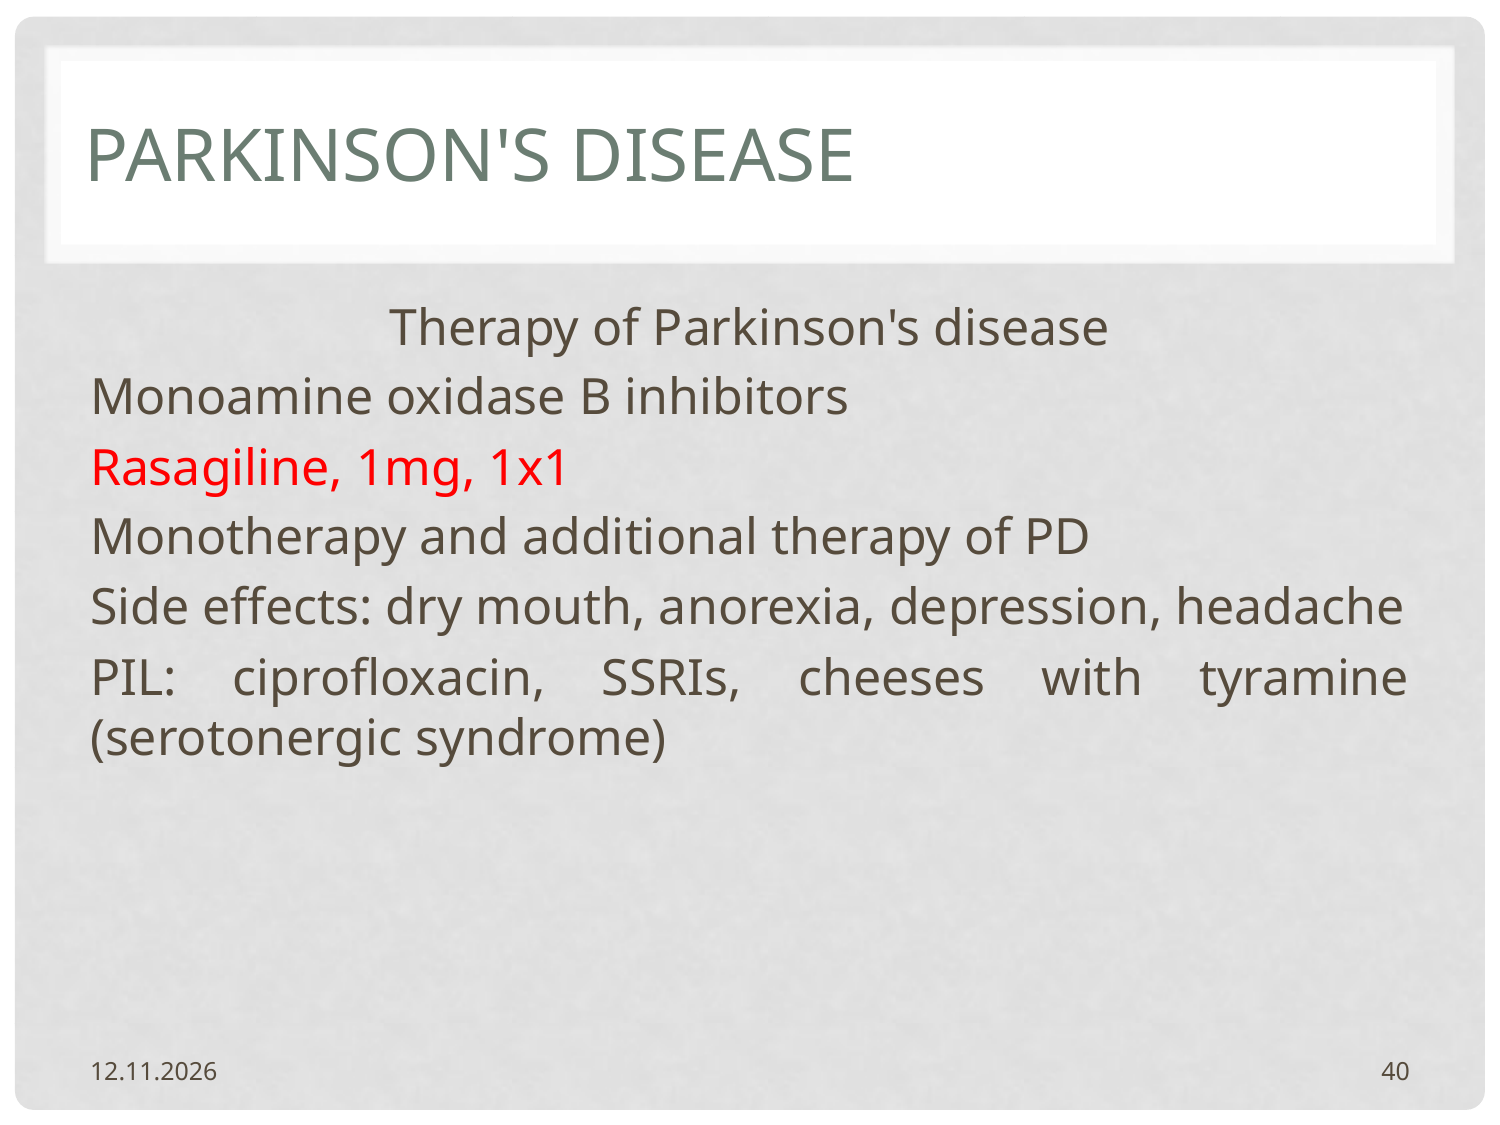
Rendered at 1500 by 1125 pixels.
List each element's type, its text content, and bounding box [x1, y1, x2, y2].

list Therapy of Parkinson's disease Monoamine oxidase B inhibitors Rasagiline, 1mg, 1x1 Monotherapy and additional therapy of PD Side effects: dry mouth, anorexia, depression, headache PIL: ciprofloxacin, SSRIs, cheeses with tyramine (serotonergic syndrome) [75, 287, 1425, 1005]
title PARKINSON'S DISEASE [69, 66, 1425, 238]
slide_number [75, 1042, 425, 1103]
slide_number 40 [1074, 1042, 1425, 1103]
